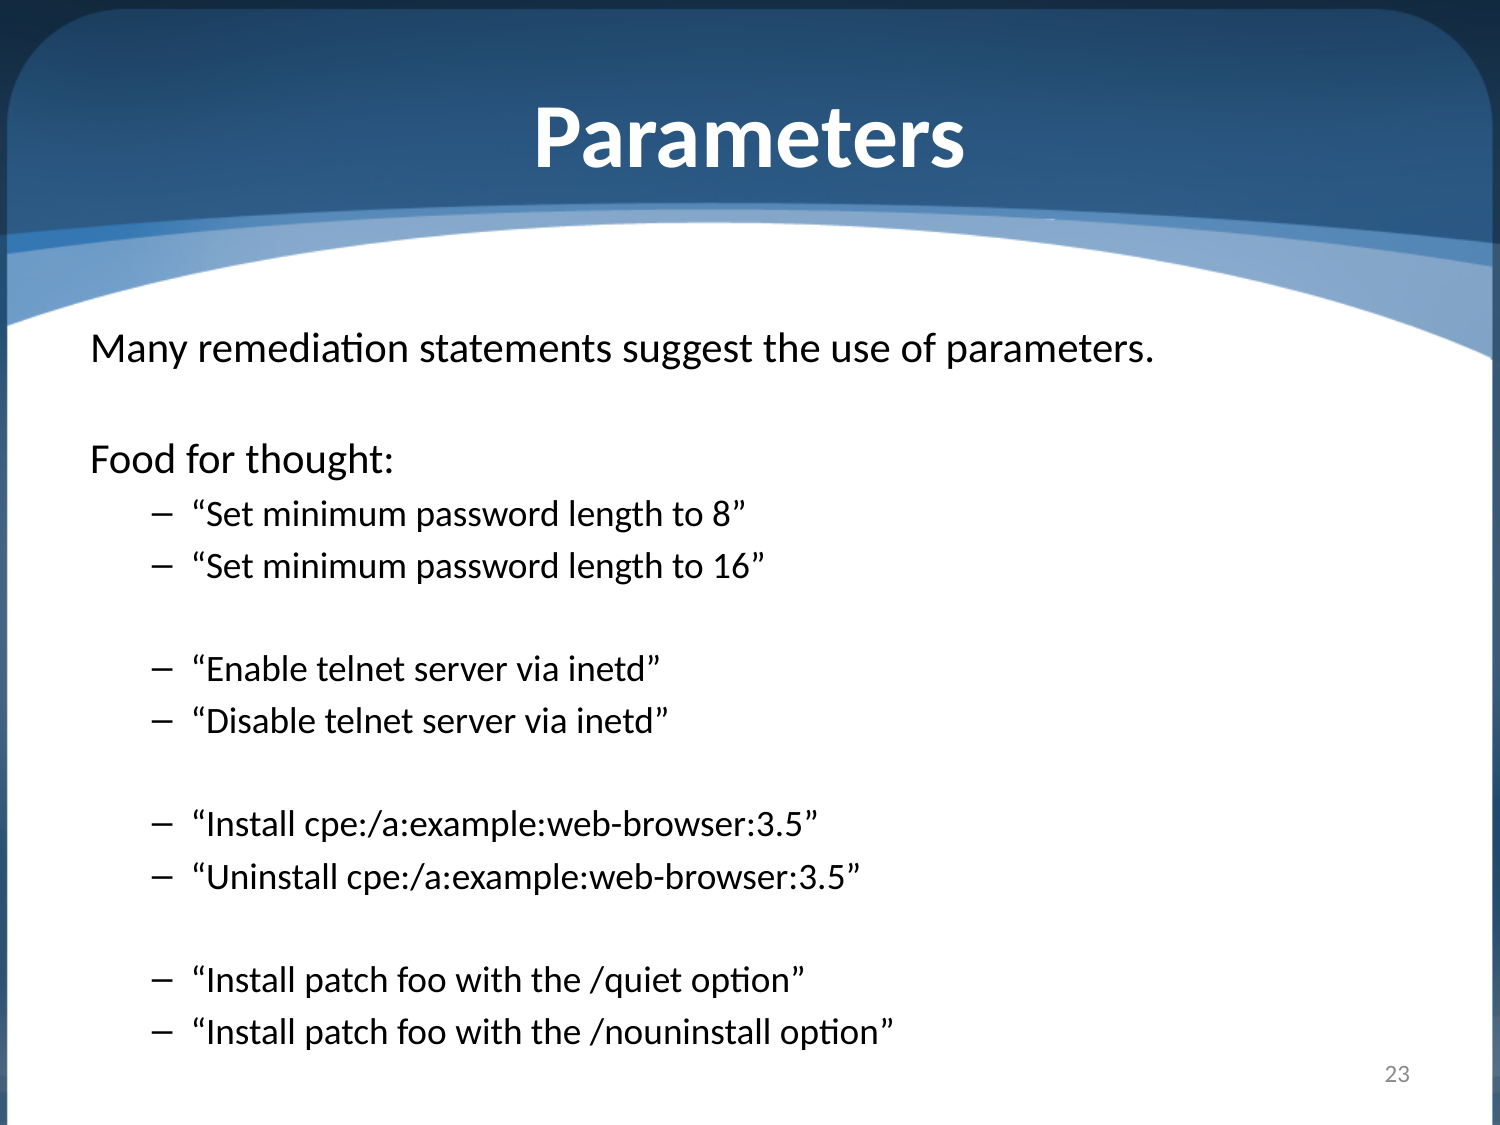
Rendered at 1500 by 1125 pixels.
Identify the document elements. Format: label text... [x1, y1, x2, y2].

picture [0, 0, 1500, 1125]
title Parameters [75, 37, 1425, 225]
slide_number 23 [1074, 1042, 1425, 1103]
list Many remediation statements suggest the use of parameters. Food for thought: “Set minimum password length to 8” “Set minimum password length to 16” “Enable telnet server via inetd” “Disable telnet server via inetd” “Install cpe:/a:example:web-browser:3.5” “Uninstall cpe:/a:example:web-browser:3.5” “Install patch foo with the /quiet option” “Install patch foo with the /nouninstall option” [74, 312, 1426, 1063]
